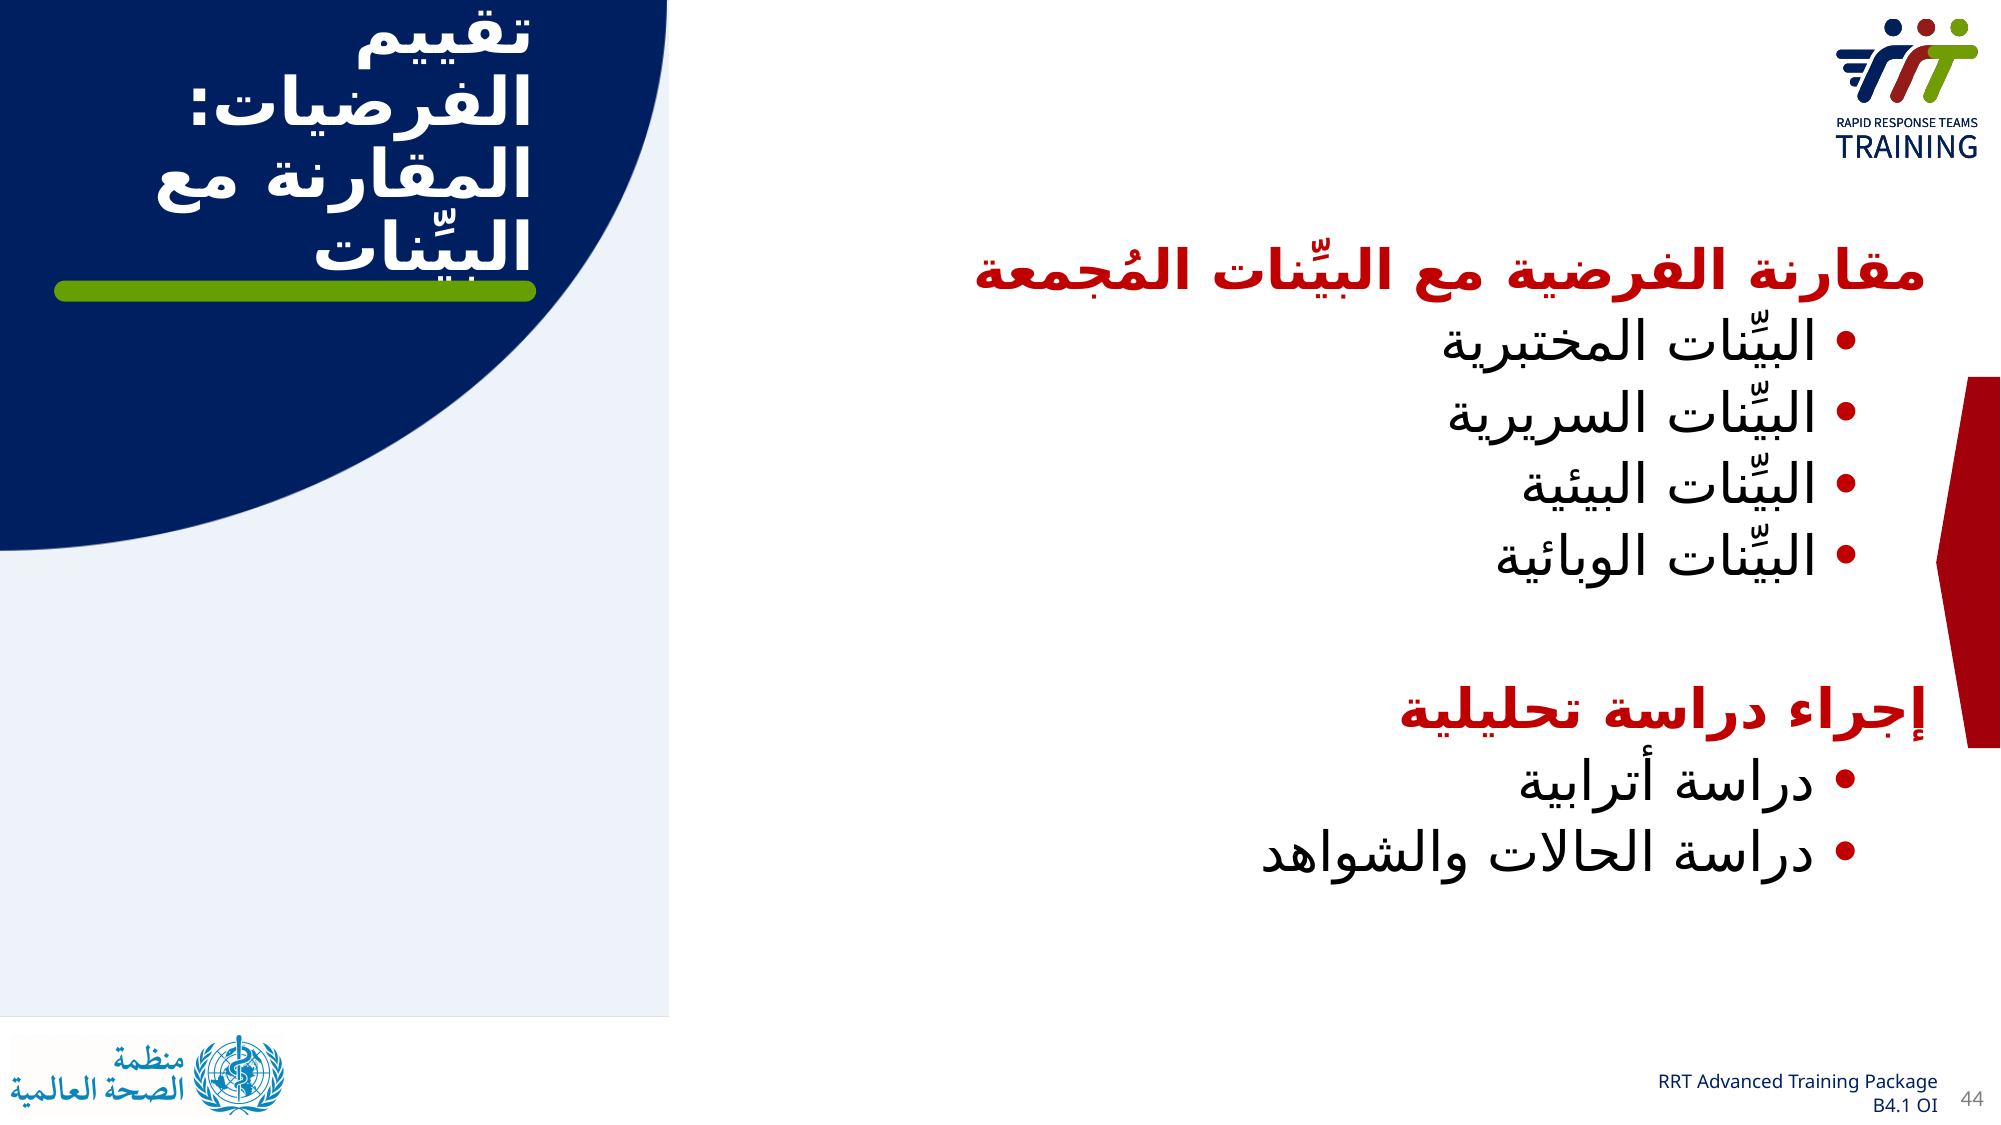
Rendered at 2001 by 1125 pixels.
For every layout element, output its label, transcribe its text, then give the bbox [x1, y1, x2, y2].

picture [1835, 19, 1978, 167]
picture [0, 0, 669, 1018]
text_box [54, 280, 537, 302]
text_box تقييم الفرضيات: المقارنة مع البيِّنات [0, 0, 542, 293]
picture [241, 1050, 247, 1059]
picture [11, 1035, 284, 1115]
list مقارنة الفرضية مع البيِّنات المُجمعة البيِّنات المختبرية البيِّنات السريرية البيِّنات البيئية البيِّنات الوبائية إجراء دراسة تحليلية دراسة أترابية دراسة الحالات والشواهد [700, 233, 1937, 892]
